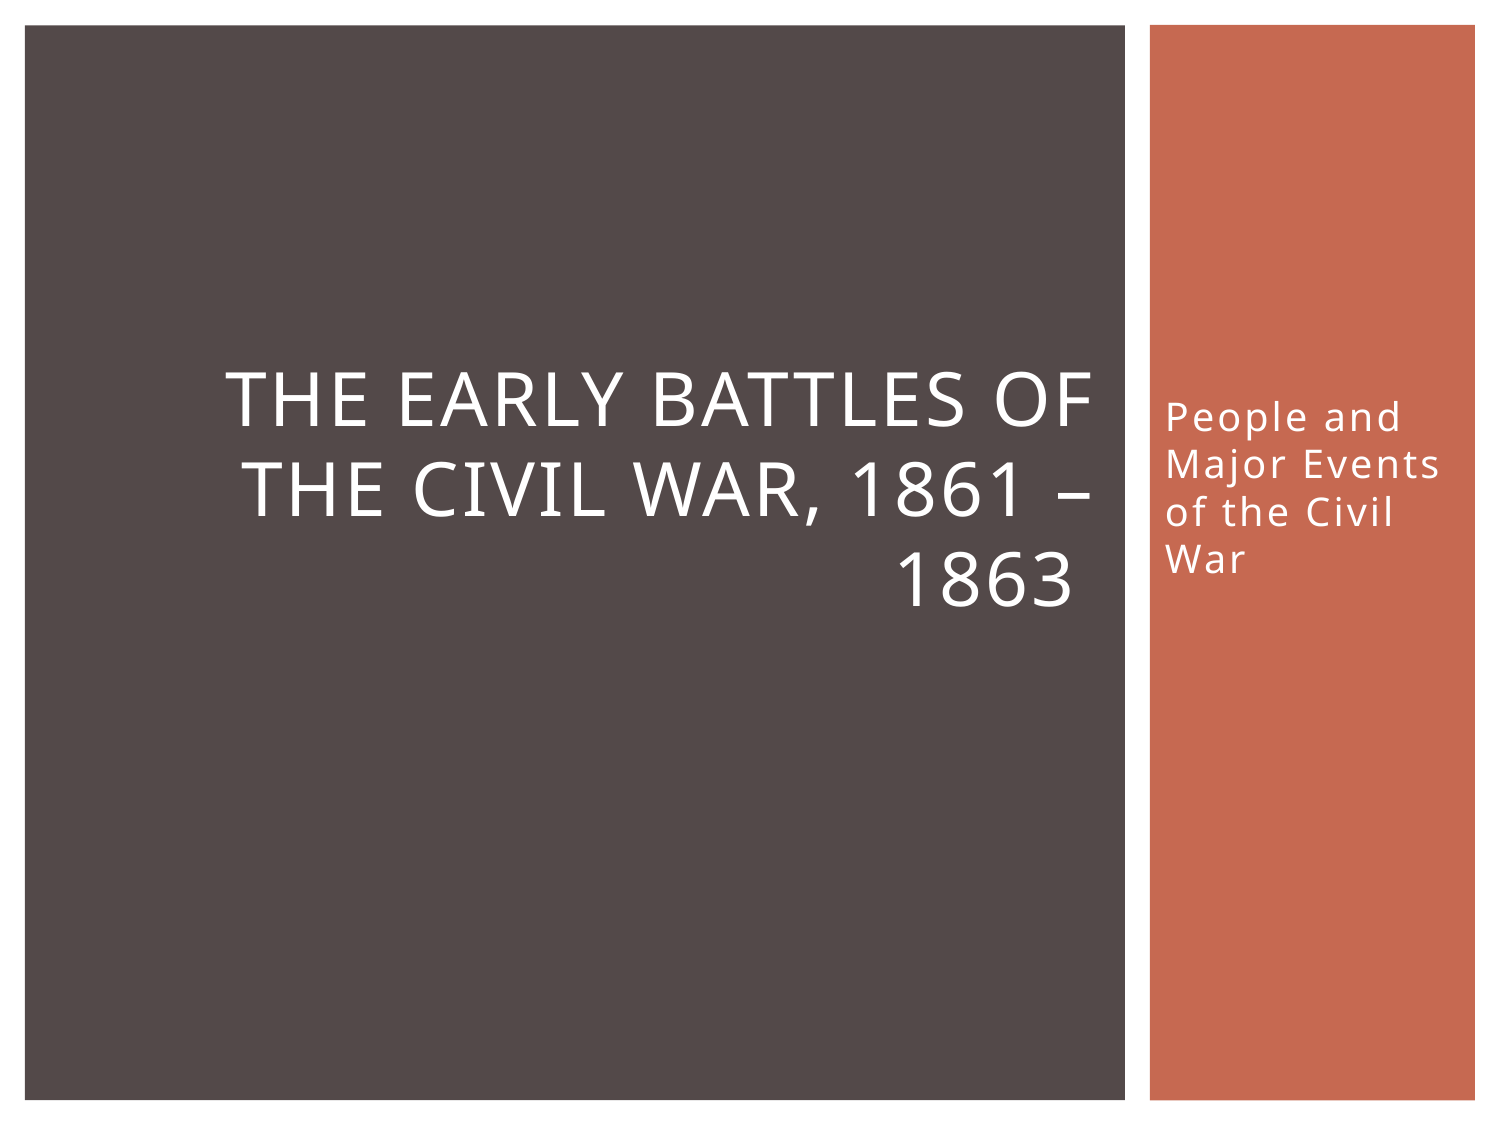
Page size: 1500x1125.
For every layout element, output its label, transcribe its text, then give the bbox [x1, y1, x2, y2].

subtitle People and Major Events of the Civil War [1149, 336, 1475, 637]
title The early battles of the Civil War, 1861 – 1863 [75, 336, 1113, 637]
